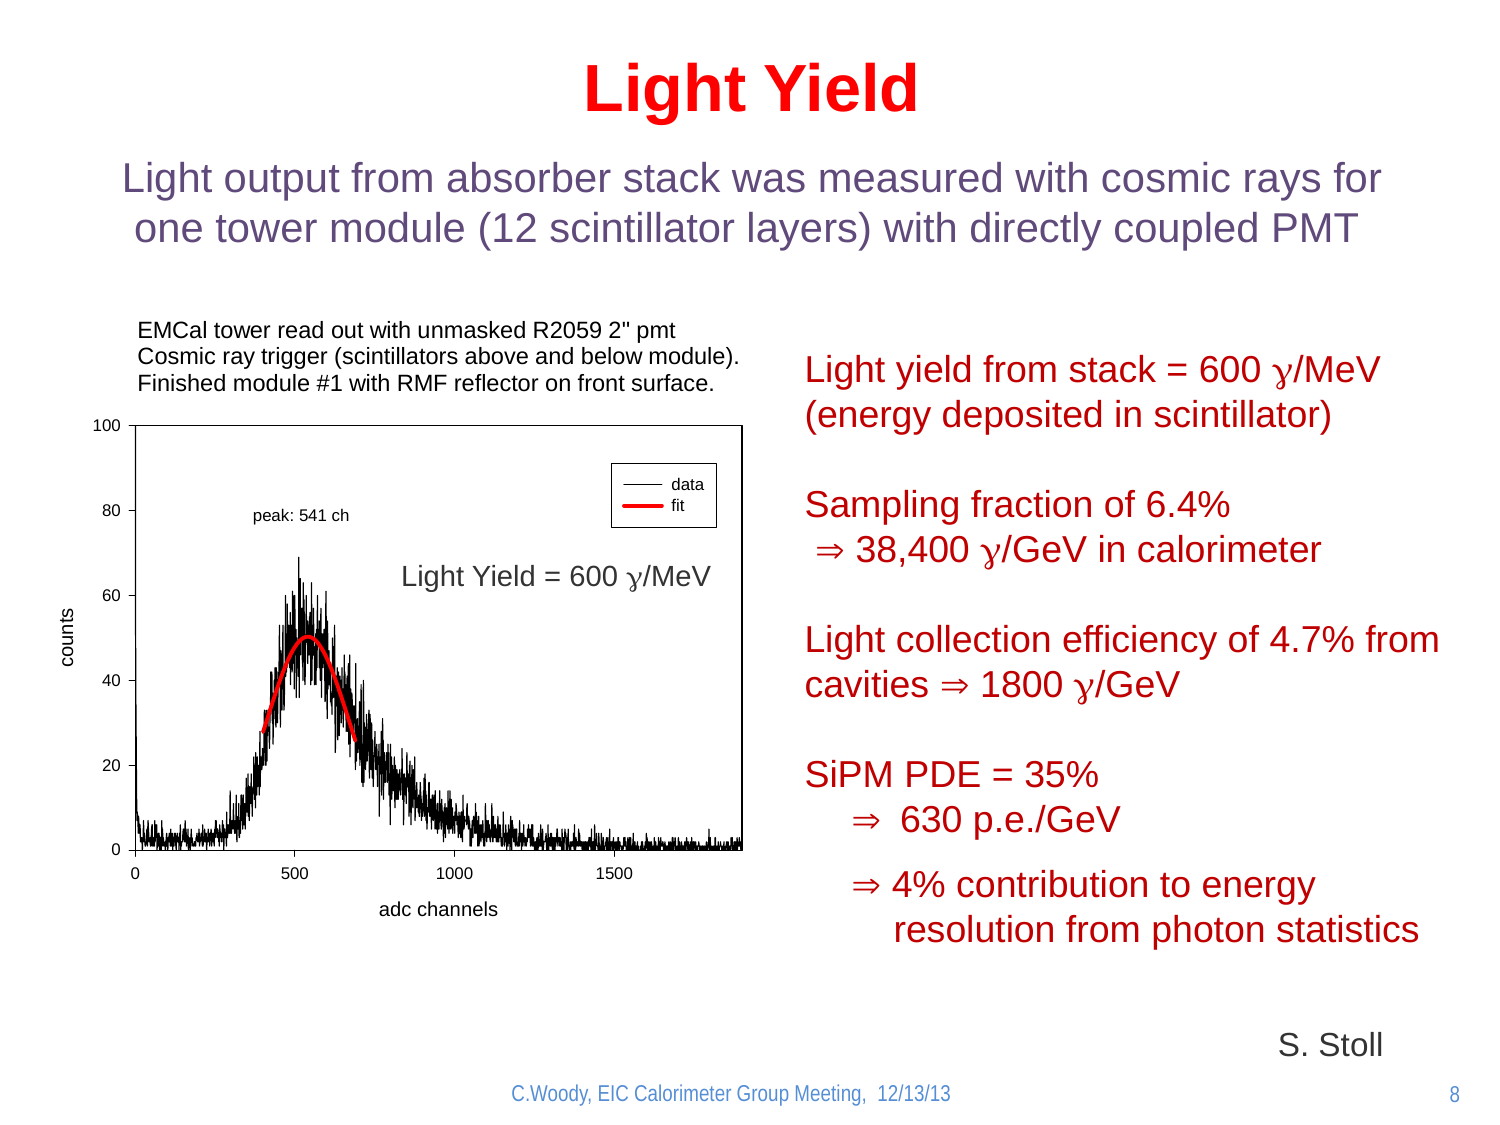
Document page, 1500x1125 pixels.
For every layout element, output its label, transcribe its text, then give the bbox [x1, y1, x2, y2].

text_box S. Stoll [1263, 1016, 1399, 1071]
text_box Light Yield [77, 24, 1428, 145]
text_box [49, 312, 801, 927]
text_box Light yield from stack = 600 g/MeV (energy deposited in scintillator) Sampling fraction of 6.4%  38,400 g/GeV in calorimeter Light collection efficiency of 4.7% from cavities  1800 g/GeV SiPM PDE = 35%  630 p.e./GeV  4% contribution to energy resolution from photon statistics [789, 337, 1475, 958]
slide_number 8 [1125, 1074, 1475, 1113]
footer C.Woody, EIC Calorimeter Group Meeting, 12/13/13 [450, 1072, 1013, 1113]
text_box Light output from absorber stack was measured with cosmic rays for one tower module (12 scintillator layers) with directly coupled PMT [92, 143, 1413, 259]
